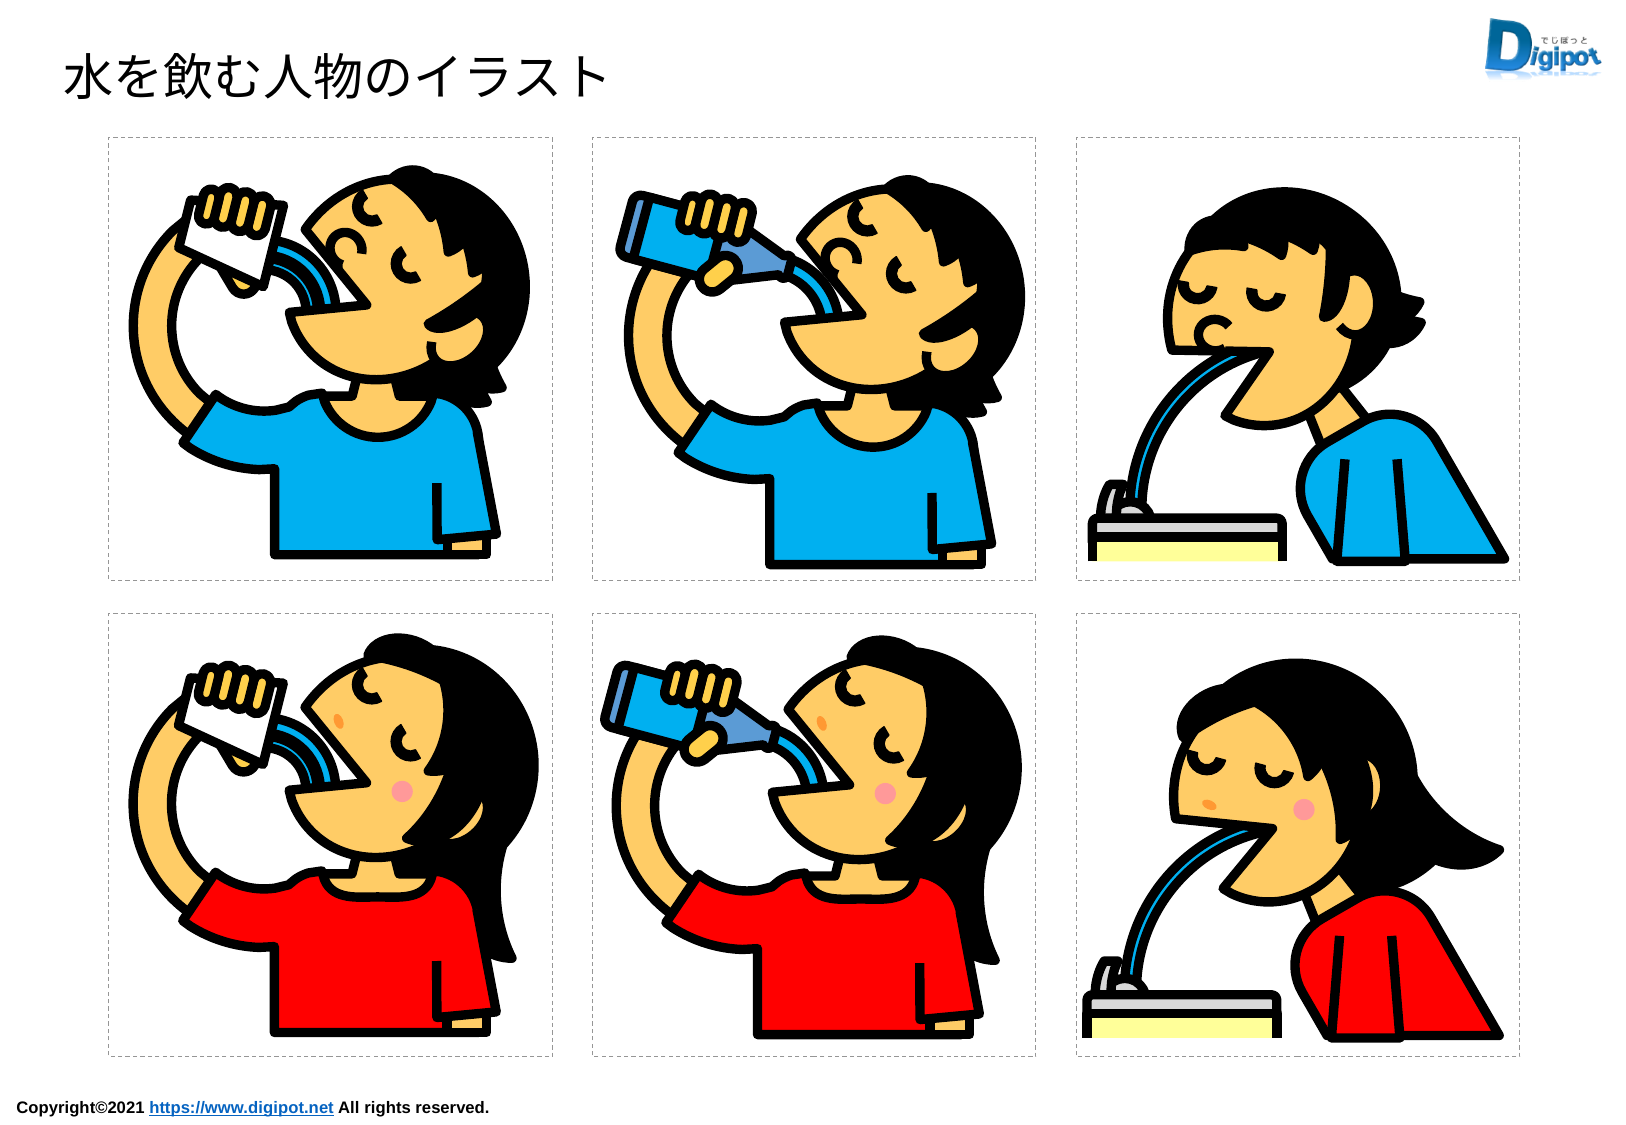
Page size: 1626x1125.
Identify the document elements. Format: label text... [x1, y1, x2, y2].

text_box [133, 640, 534, 1033]
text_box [623, 170, 1021, 565]
picture [1485, 18, 1602, 82]
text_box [1092, 188, 1505, 562]
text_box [133, 160, 525, 555]
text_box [608, 642, 1017, 1035]
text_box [1087, 670, 1500, 1038]
text_box 水を飲む人物のイラスト [48, 38, 628, 113]
